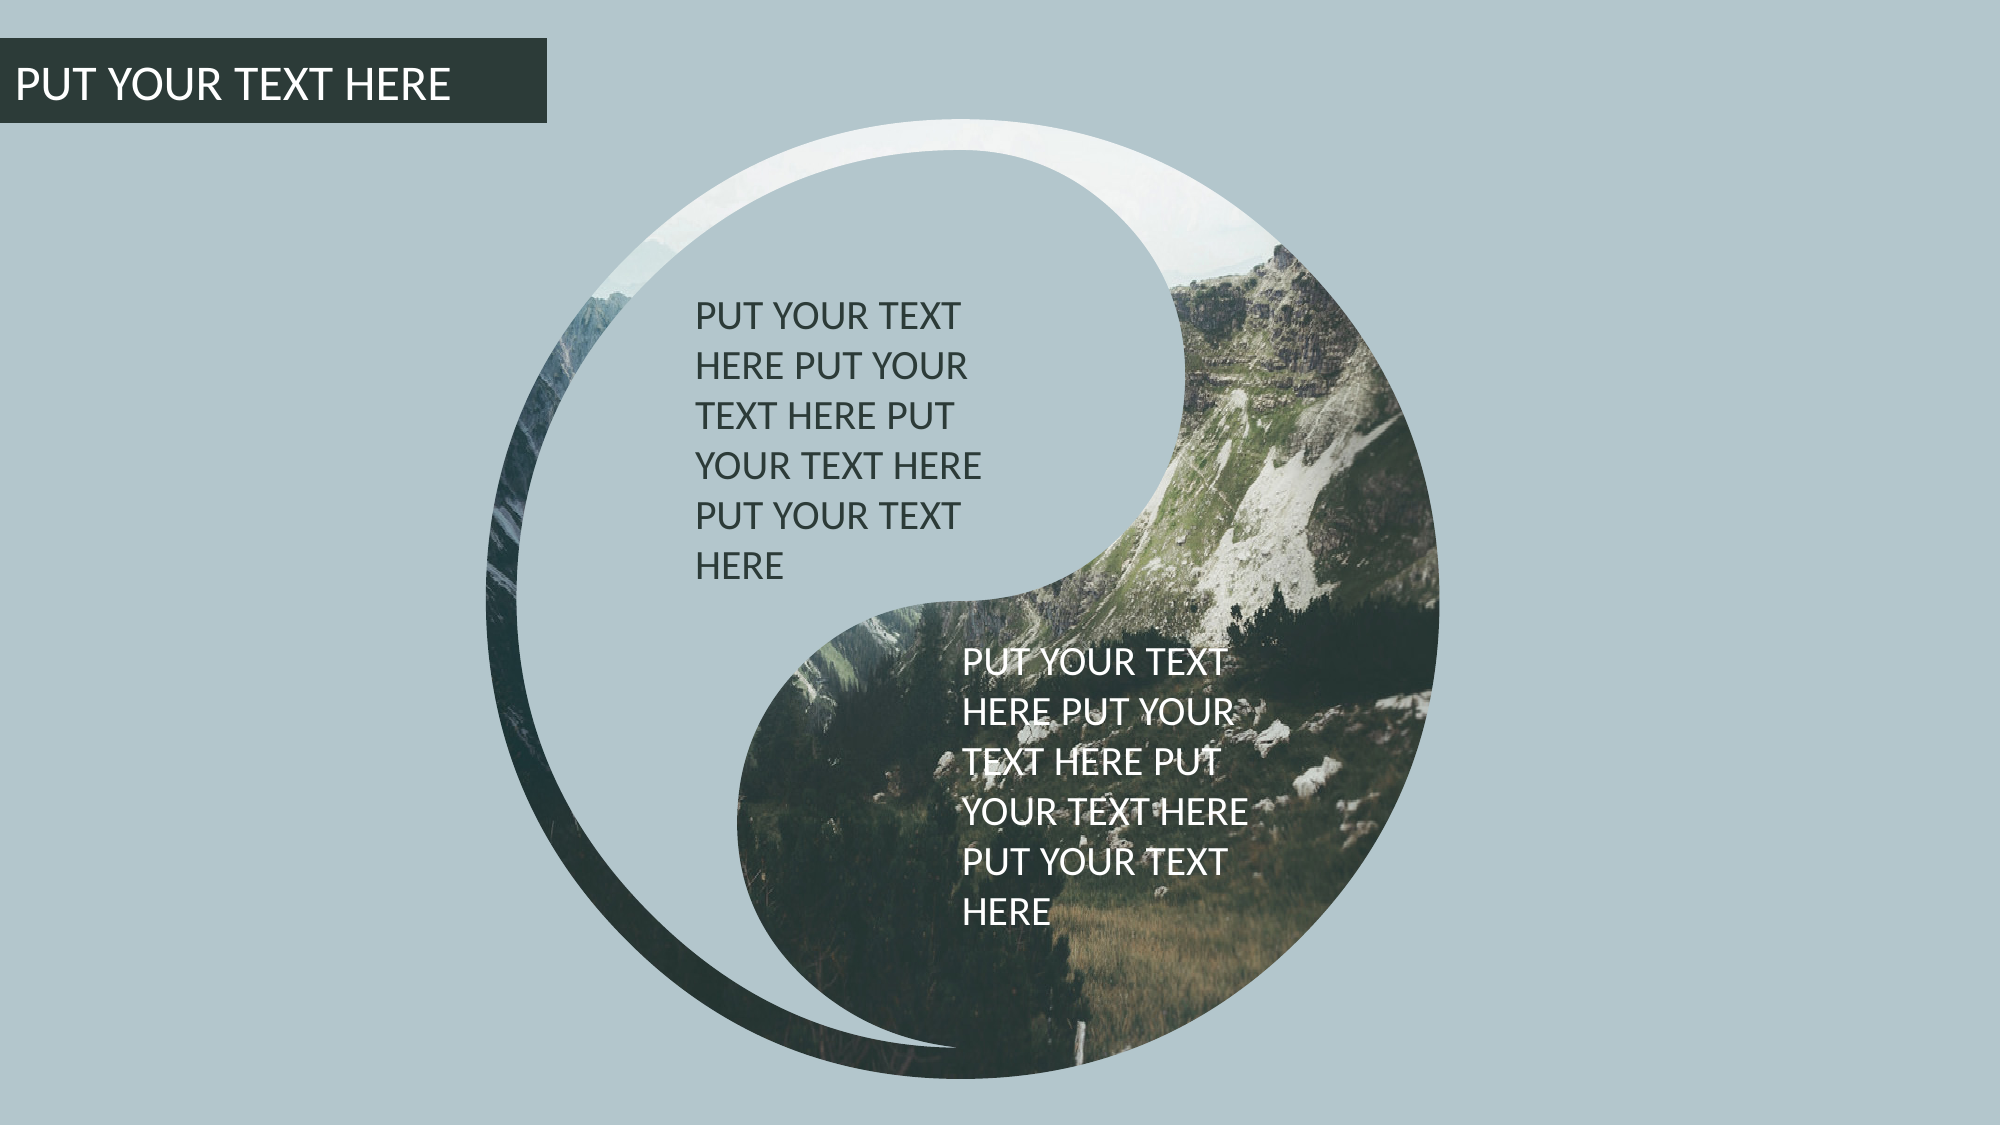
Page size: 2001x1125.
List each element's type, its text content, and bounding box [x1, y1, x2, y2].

text_box PUT YOUR TEXT HERE PUT YOUR TEXT HERE PUT YOUR TEXT HERE PUT YOUR TEXT HERE [680, 280, 1048, 646]
text_box PUT YOUR TEXT HERE [0, 38, 547, 123]
text_box PUT YOUR TEXT HERE PUT YOUR TEXT HERE PUT YOUR TEXT HERE PUT YOUR TEXT HERE [947, 626, 1315, 991]
text_box [485, 119, 1440, 1079]
